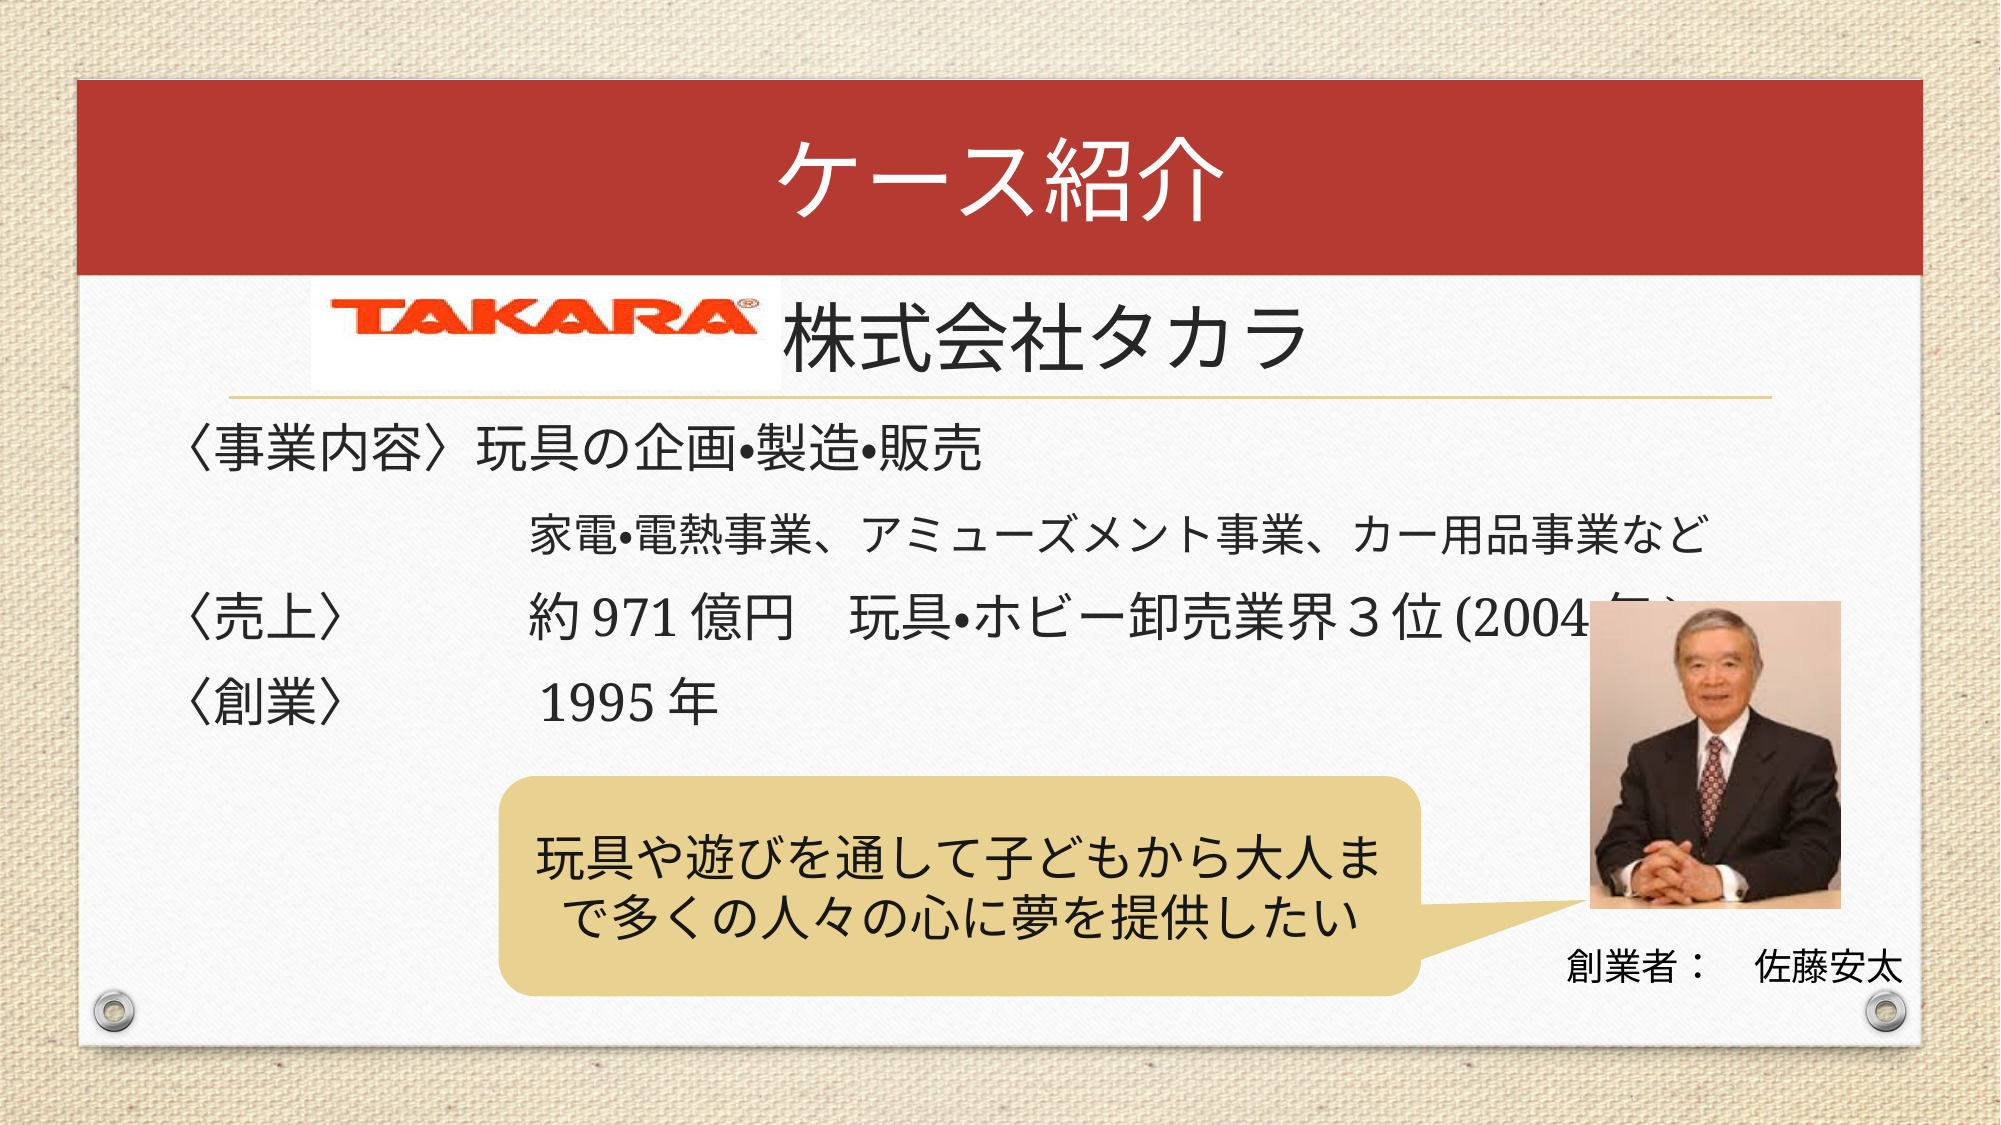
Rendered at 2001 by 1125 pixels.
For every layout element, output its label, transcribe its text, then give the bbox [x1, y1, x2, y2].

picture [0, 0, 2001, 1125]
text_box 玩具や遊びを通して子どもから大人まで多くの人々の心に夢を提供したい [497, 774, 1590, 998]
text_box ケース紹介 [76, 79, 1924, 277]
text_box 〈事業内容〉玩具の企画・製造・販売 家電・電熱事業、アミューズメント事業、カー用品事業など 〈売上〉 約971億円 玩具・ホビー卸売業界３位(2004年) 〈創業〉 1995年 [145, 407, 1855, 816]
text_box 創業者： 佐藤安太 [1551, 935, 1944, 996]
title 株式会社タカラ [781, 282, 1462, 390]
